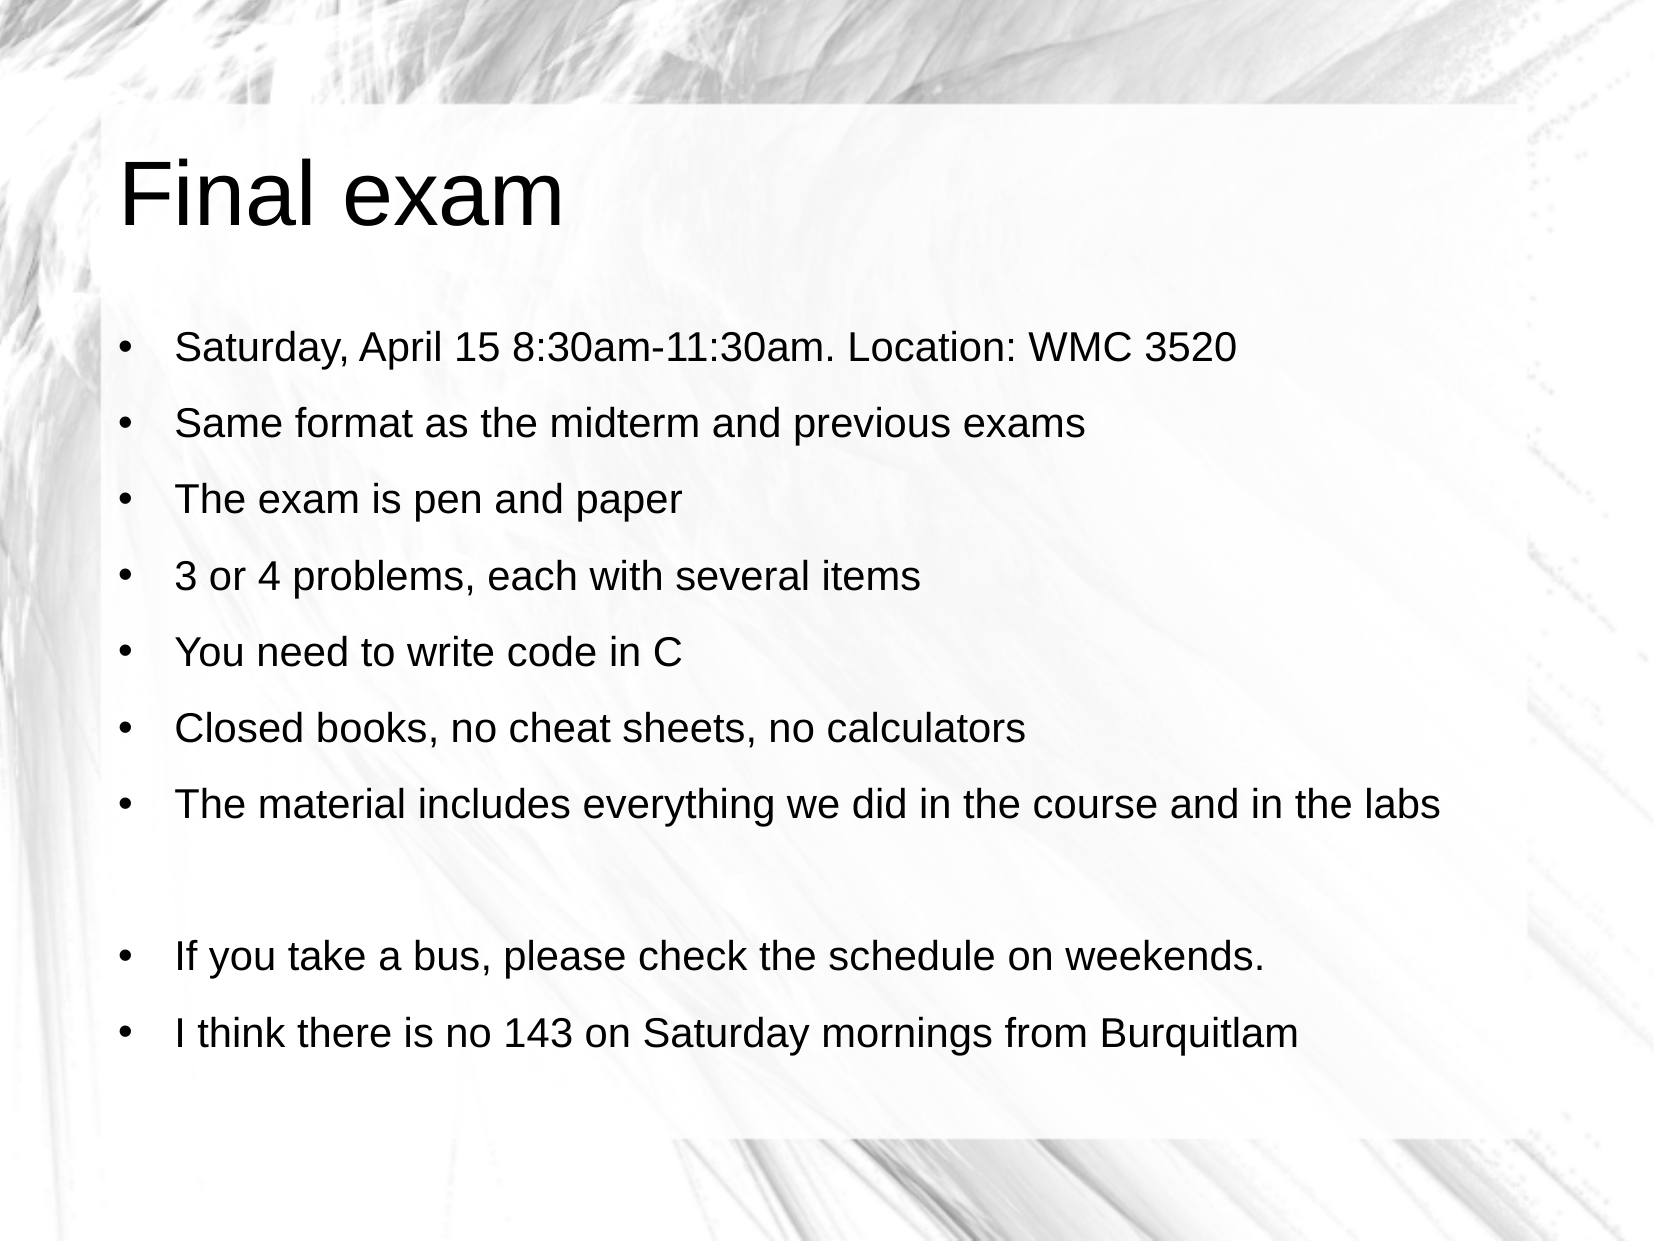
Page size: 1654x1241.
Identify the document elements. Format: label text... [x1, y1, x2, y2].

picture [0, 0, 1654, 1241]
title Final exam [118, 112, 1504, 278]
list Saturday, April 15 8:30am-11:30am. Location: WMC 3520 Same format as the midterm and previous exams The exam is pen and paper 3 or 4 problems, each with several items You need to write code in C Closed books, no cheat sheets, no calculators The material includes everything we did in the course and in the labs If you take a bus, please check the schedule on weekends. I think there is no 143 on Saturday mornings from Burquitlam [118, 319, 1571, 1102]
